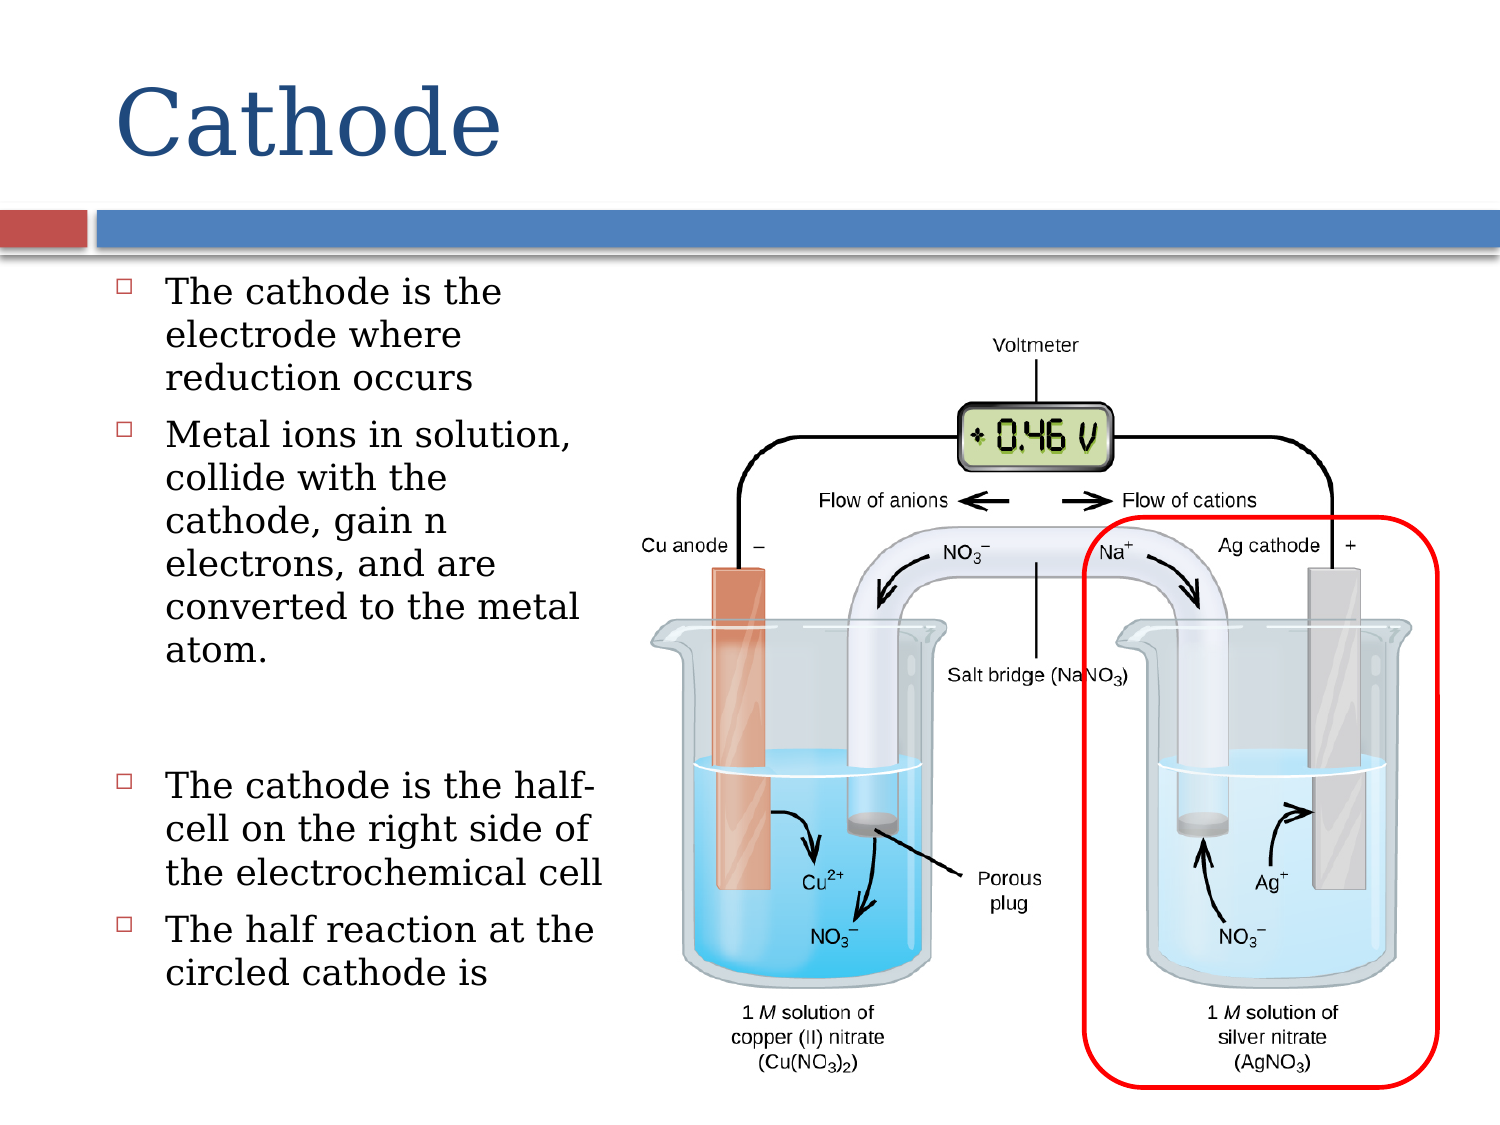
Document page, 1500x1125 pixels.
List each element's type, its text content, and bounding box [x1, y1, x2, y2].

title Cathode [99, 37, 1438, 200]
picture [621, 317, 1438, 1088]
